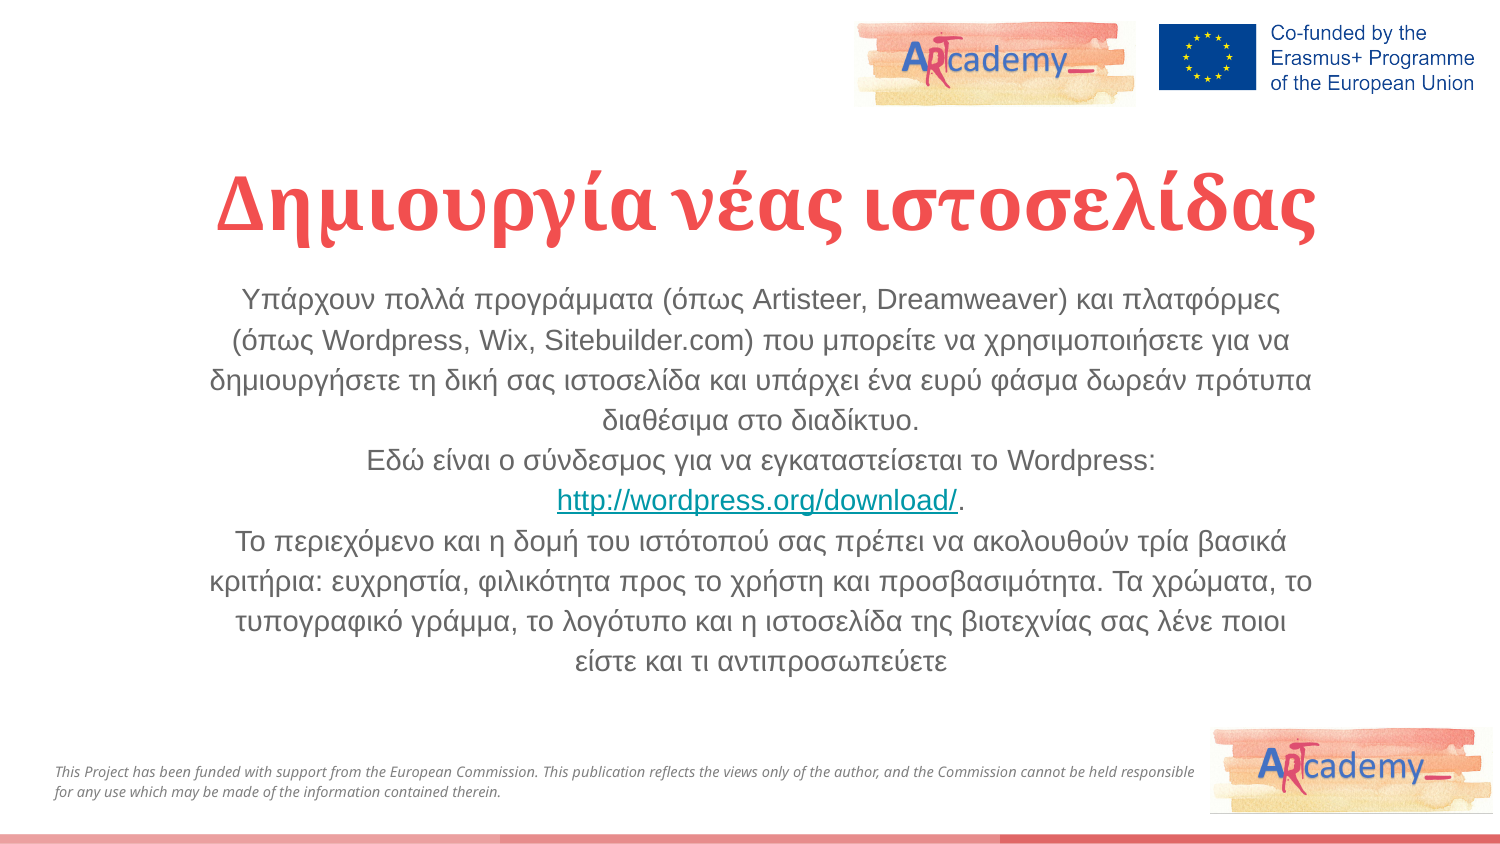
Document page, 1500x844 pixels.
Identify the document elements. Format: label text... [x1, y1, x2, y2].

picture [854, 2, 1137, 138]
picture [1158, 24, 1474, 94]
title Δημιουργία νέας ιστοσελίδας [180, 53, 1352, 261]
picture [1210, 709, 1493, 844]
text_box This Project has been funded with support from the European Commission. This publication reflects the views only of the author, and the Commission cannot be held responsible for any use which may be made of the information contained therein. [39, 754, 1205, 799]
list Υπάρχουν πολλά προγράμματα (όπως Artisteer, Dreamweaver) και πλατφόρμες (όπως Wordpress, Wix, Sitebuilder.com) που μπορείτε να χρησιμοποιήσετε για να δημιουργήσετε τη δική σας ιστοσελίδα και υπάρχει ένα ευρύ φάσμα δωρεάν πρότυπα διαθέσιμα στο διαδίκτυο. Εδώ είναι ο σύνδεσμος για να εγκαταστείσεται το Wordpress: http://wordpress.org/download/. Το περιεχόμενο και η δομή του ιστότοπού σας πρέπει να ακολουθούν τρία βασικά κριτήρια: ευχρηστία, φιλικότητα προς το χρήστη και προσβασιμότητα. Τα χρώματα, το τυπογραφικό γράμμα, το λογότυπο και η ιστοσελίδα της βιοτεχνίας σας λένε ποιοι είστε και τι αντιπροσωπεύετε [164, 260, 1336, 666]
